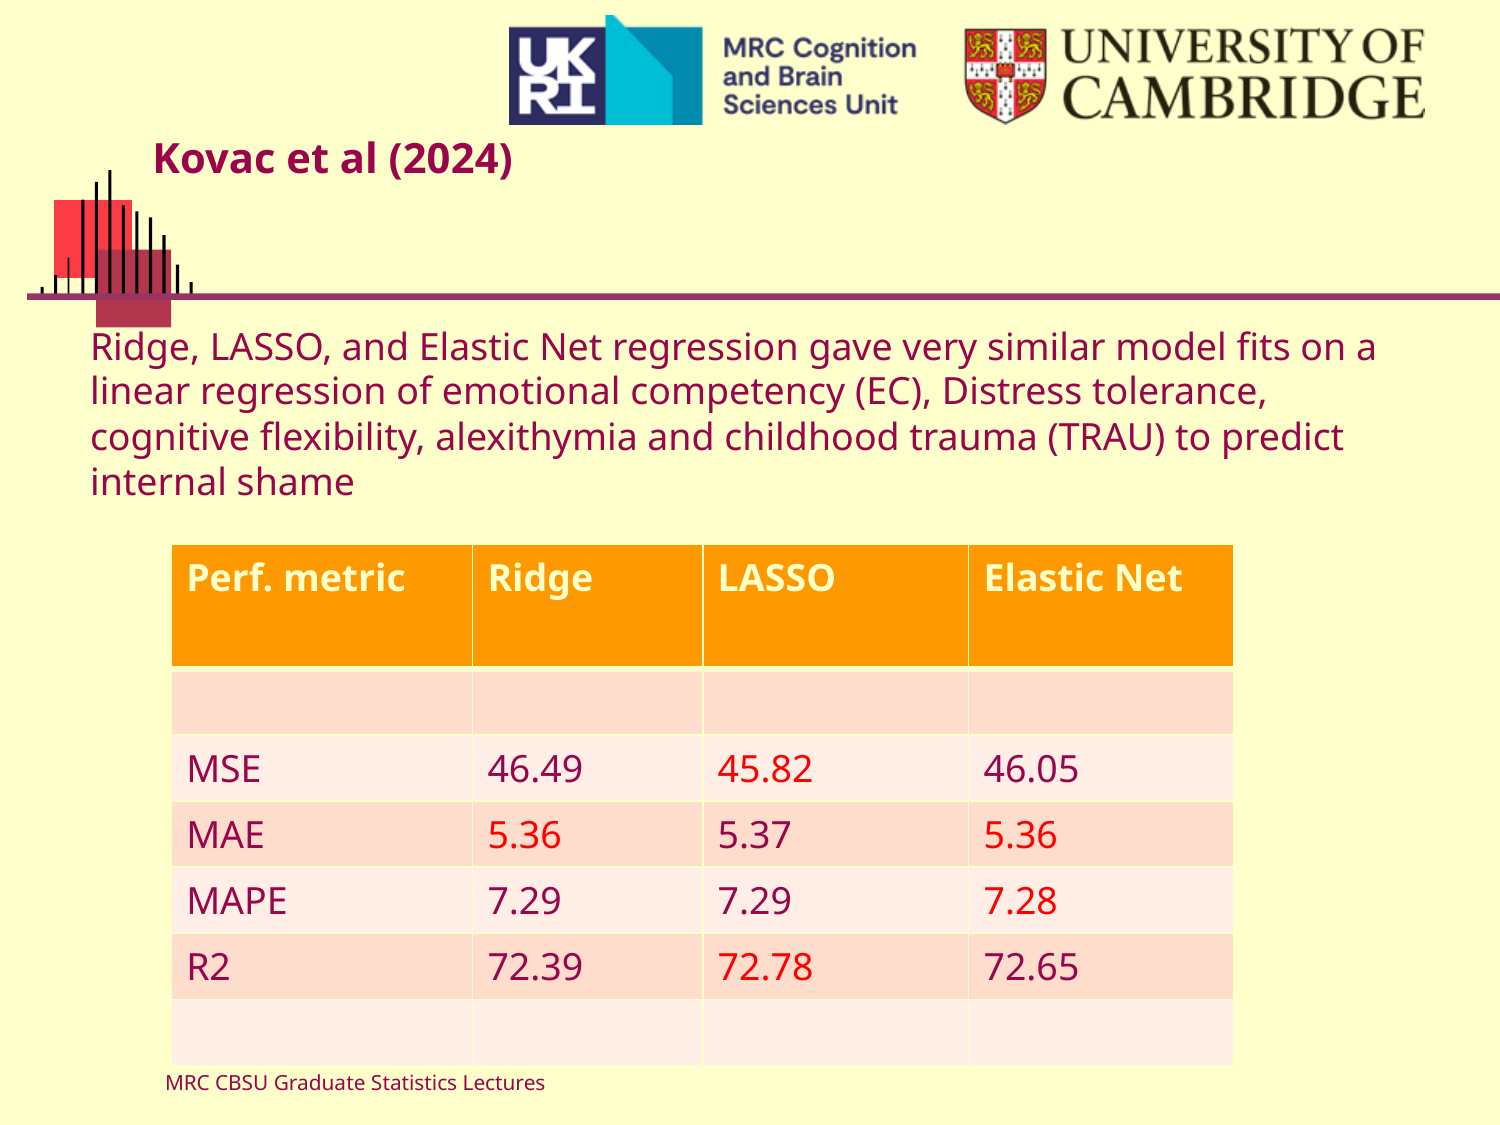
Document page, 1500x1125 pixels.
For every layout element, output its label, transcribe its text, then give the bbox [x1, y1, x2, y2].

footer MRC CBSU Graduate Statistics Lectures [149, 1062, 988, 1101]
table_cell 46.05 [969, 736, 1233, 800]
picture [509, 15, 1425, 125]
table_cell MAPE [172, 868, 472, 932]
table_cell 7.29 [473, 868, 702, 932]
table_cell 7.29 [704, 868, 968, 932]
table_cell [473, 1000, 702, 1065]
table_cell [704, 1000, 968, 1065]
table_cell 5.36 [473, 802, 702, 866]
table_header Elastic Net [969, 545, 1233, 666]
table_cell MSE [172, 736, 472, 800]
list Ridge, LASSO, and Elastic Net regression gave very similar model fits on a linear regression of emotional competency (EC), Distress tolerance, cognitive flexibility, alexithymia and childhood trauma (TRAU) to predict internal shame [75, 262, 1425, 1038]
table_cell [473, 672, 702, 734]
table_cell 72.78 [704, 934, 968, 999]
table_header LASSO [704, 545, 968, 666]
table_header Perf. metric [172, 545, 472, 666]
table_cell 5.37 [704, 802, 968, 866]
table_cell [969, 672, 1233, 734]
title Kovac et al (2024) [137, 137, 988, 233]
table_header Ridge [473, 545, 702, 666]
table_cell 45.82 [704, 736, 968, 800]
table_cell R2 [172, 934, 472, 999]
table_cell 72.39 [473, 934, 702, 999]
table_cell [172, 672, 472, 734]
table_cell [969, 1000, 1233, 1065]
table_cell 5.36 [969, 802, 1233, 866]
table_cell 72.65 [969, 934, 1233, 999]
table_cell 7.28 [969, 868, 1233, 932]
table_cell [704, 672, 968, 734]
table_cell MAE [172, 802, 472, 866]
table_cell 46.49 [473, 736, 702, 800]
table_cell [172, 1000, 472, 1065]
